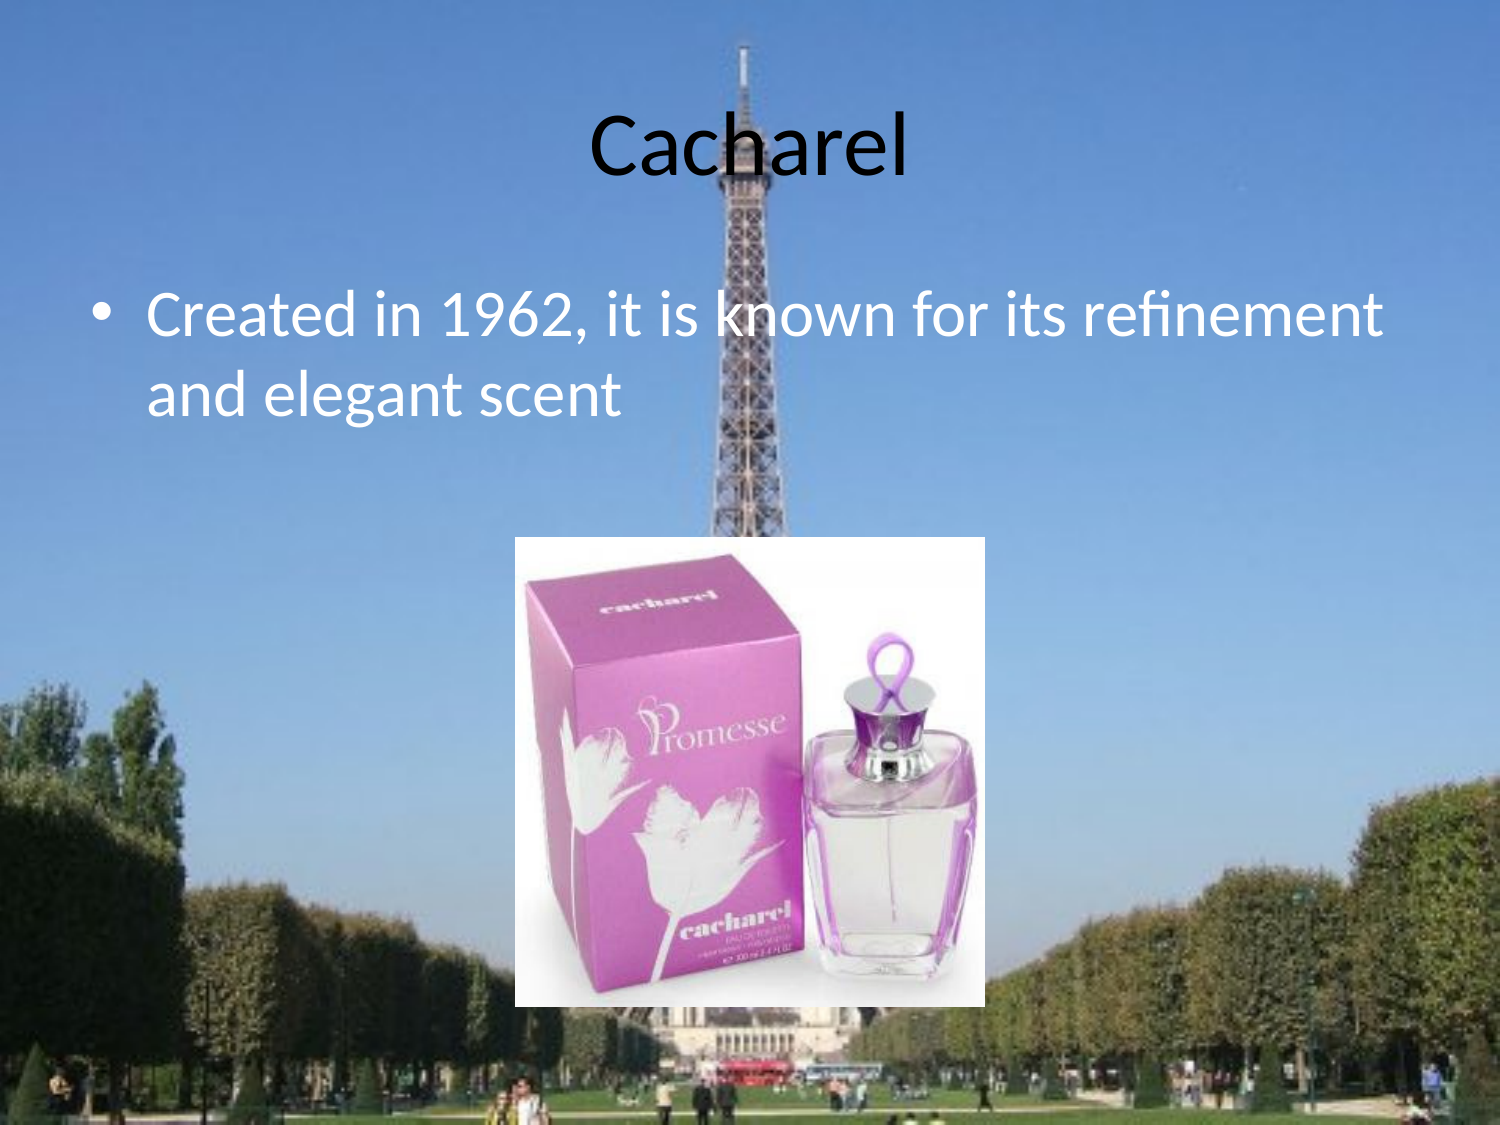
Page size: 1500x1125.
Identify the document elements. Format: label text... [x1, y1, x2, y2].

title Cacharel [74, 44, 1426, 233]
list Created in 1962, it is known for its refinement and elegant scent [74, 262, 1426, 1006]
picture [0, 0, 1500, 1125]
